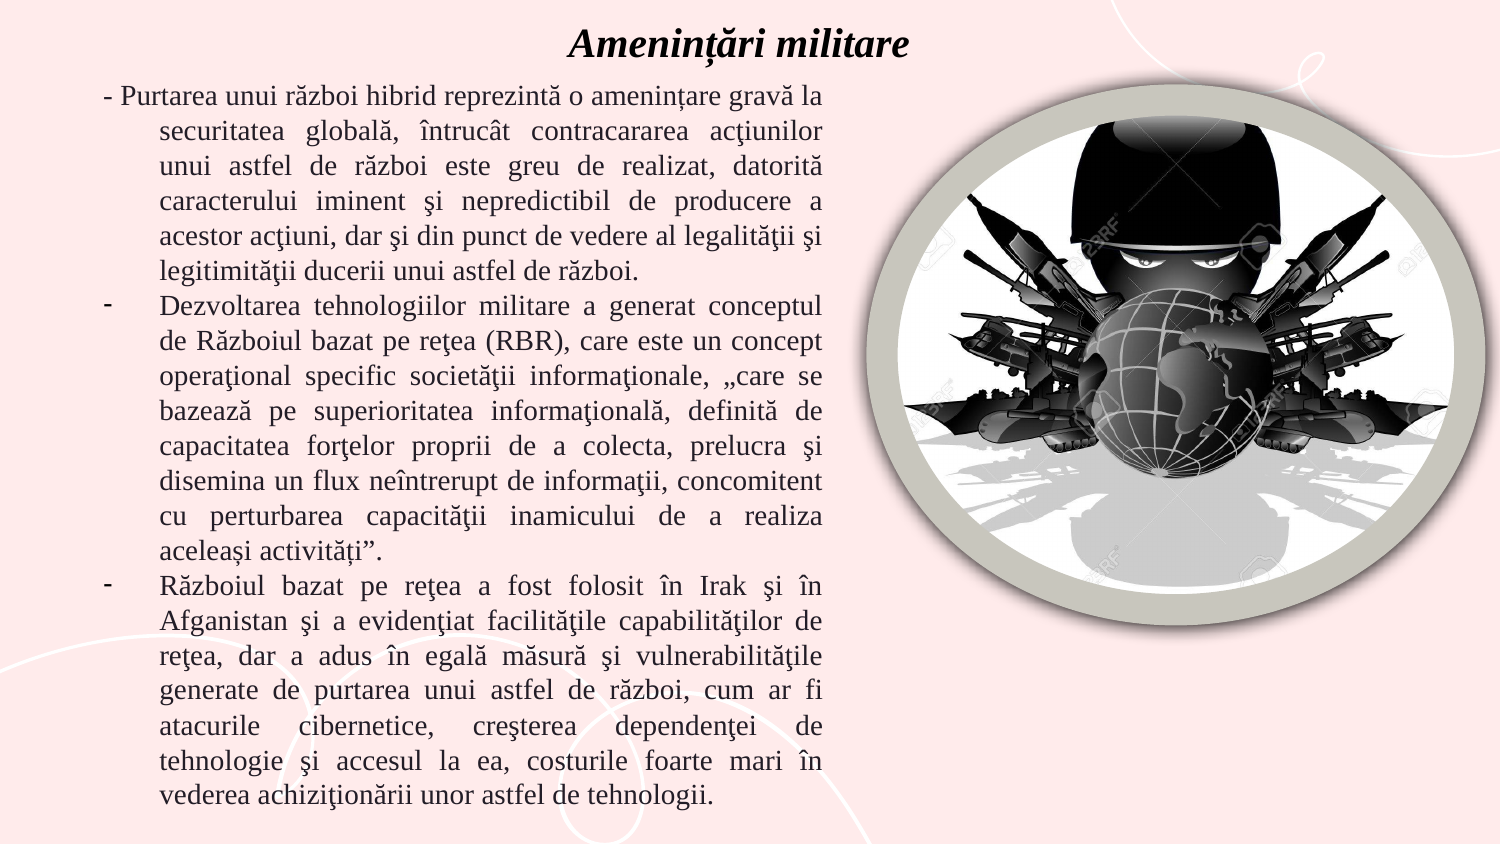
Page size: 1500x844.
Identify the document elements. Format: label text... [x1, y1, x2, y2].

text_box Amenințări militare [553, 8, 1164, 74]
text_box - Purtarea unui război hibrid reprezintă o amenințare gravă la securitatea globală, întrucât contracararea acţiunilor unui astfel de război este greu de realizat, datorită caracterului iminent şi nepredictibil de producere a acestor acţiuni, dar şi din punct de vedere al legalităţii şi legitimităţii ducerii unui astfel de război. Dezvoltarea tehnologiilor militare a generat conceptul de Războiul bazat pe reţea (RBR), care este un concept operaţional specific societăţii informaţionale, „care se bazează pe superioritatea informaţională, definită de capacitatea forţelor proprii de a colecta, prelucra şi disemina un flux neîntrerupt de informaţii, concomitent cu perturbarea capacităţii inamicului de a realiza aceleași activități”. Războiul bazat pe reţea a fost folosit în Irak şi în Afganistan şi a evidenţiat facilităţile capabilităţilor de reţea, dar a adus în egală măsură şi vulnerabilităţile generate de purtarea unui astfel de război, cum ar fi atacurile cibernetice, creşterea dependenţei de tehnologie şi accesul la ea, costurile foarte mari în vederea achiziţionării unor astfel de tehnologii. [88, 69, 839, 819]
picture [881, 99, 1471, 611]
